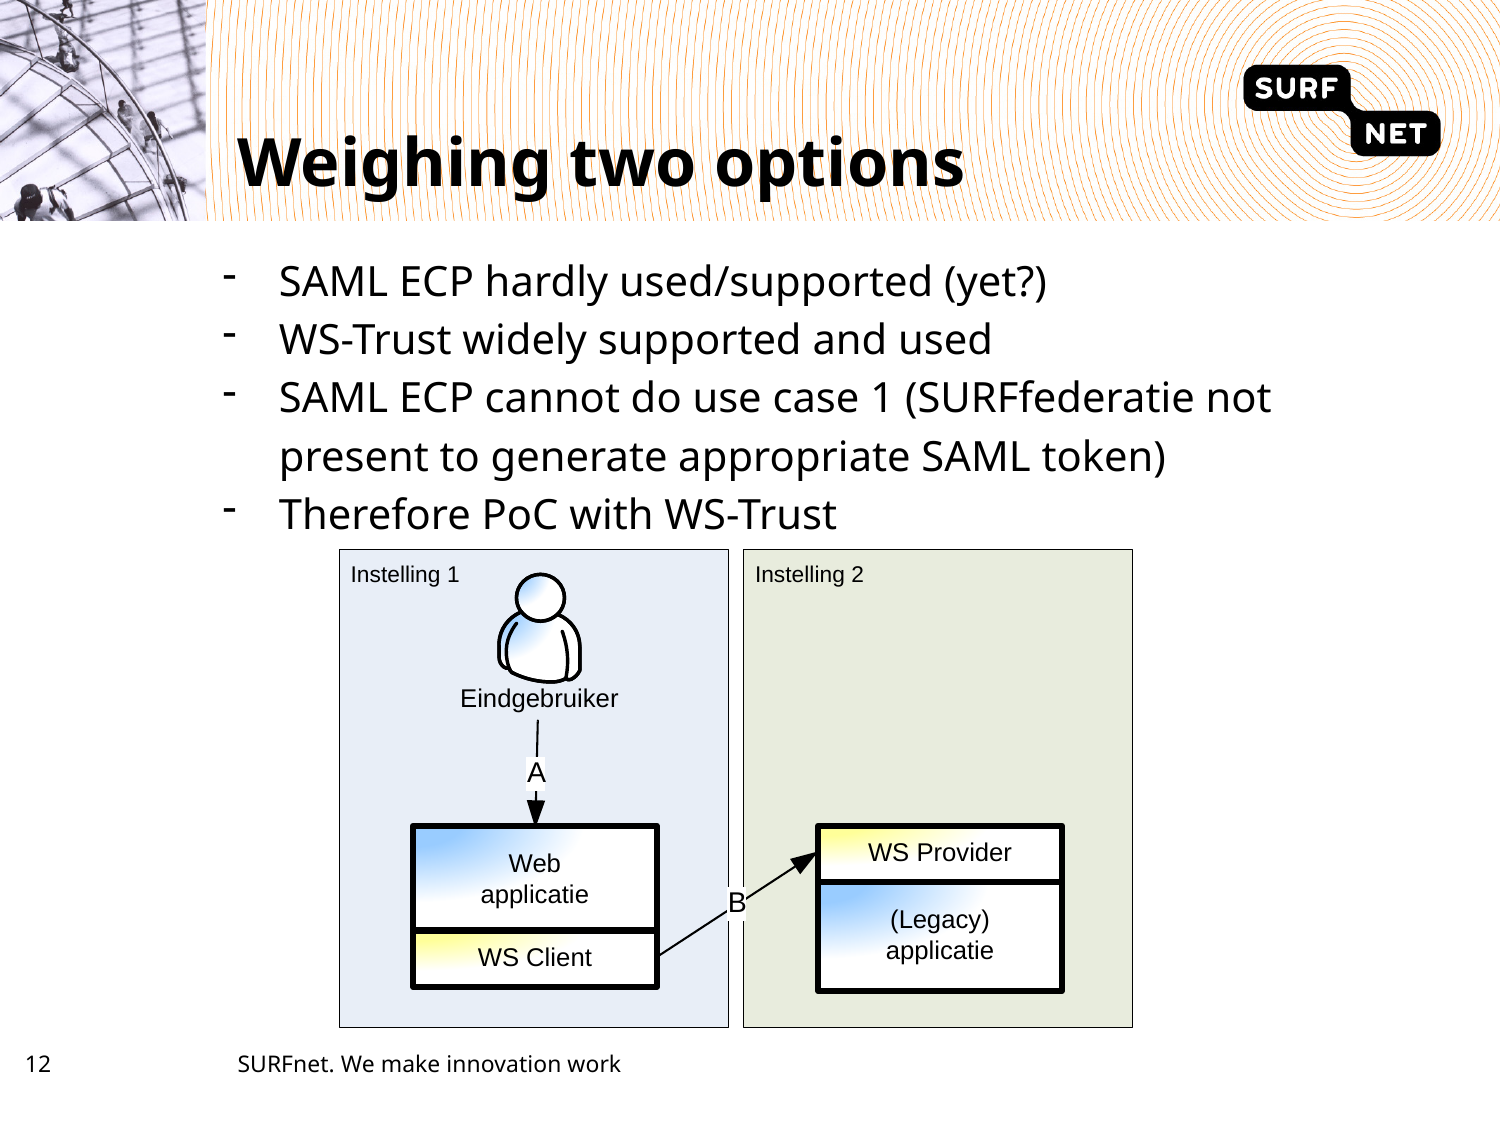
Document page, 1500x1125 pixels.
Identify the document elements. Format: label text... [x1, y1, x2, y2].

title Weighing two options [237, 24, 1176, 201]
list SAML ECP hardly used/supported (yet?) WS-Trust widely supported and used SAML ECP cannot do use case 1 (SURFfederatie not present to generate appropriate SAML token) Therefore PoC with WS-Trust [222, 245, 1373, 614]
slide_number 11 [24, 1049, 201, 1125]
picture [0, 0, 1500, 221]
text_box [328, 545, 1137, 1032]
footer SURFnet. We make innovation work [237, 1049, 1388, 1125]
